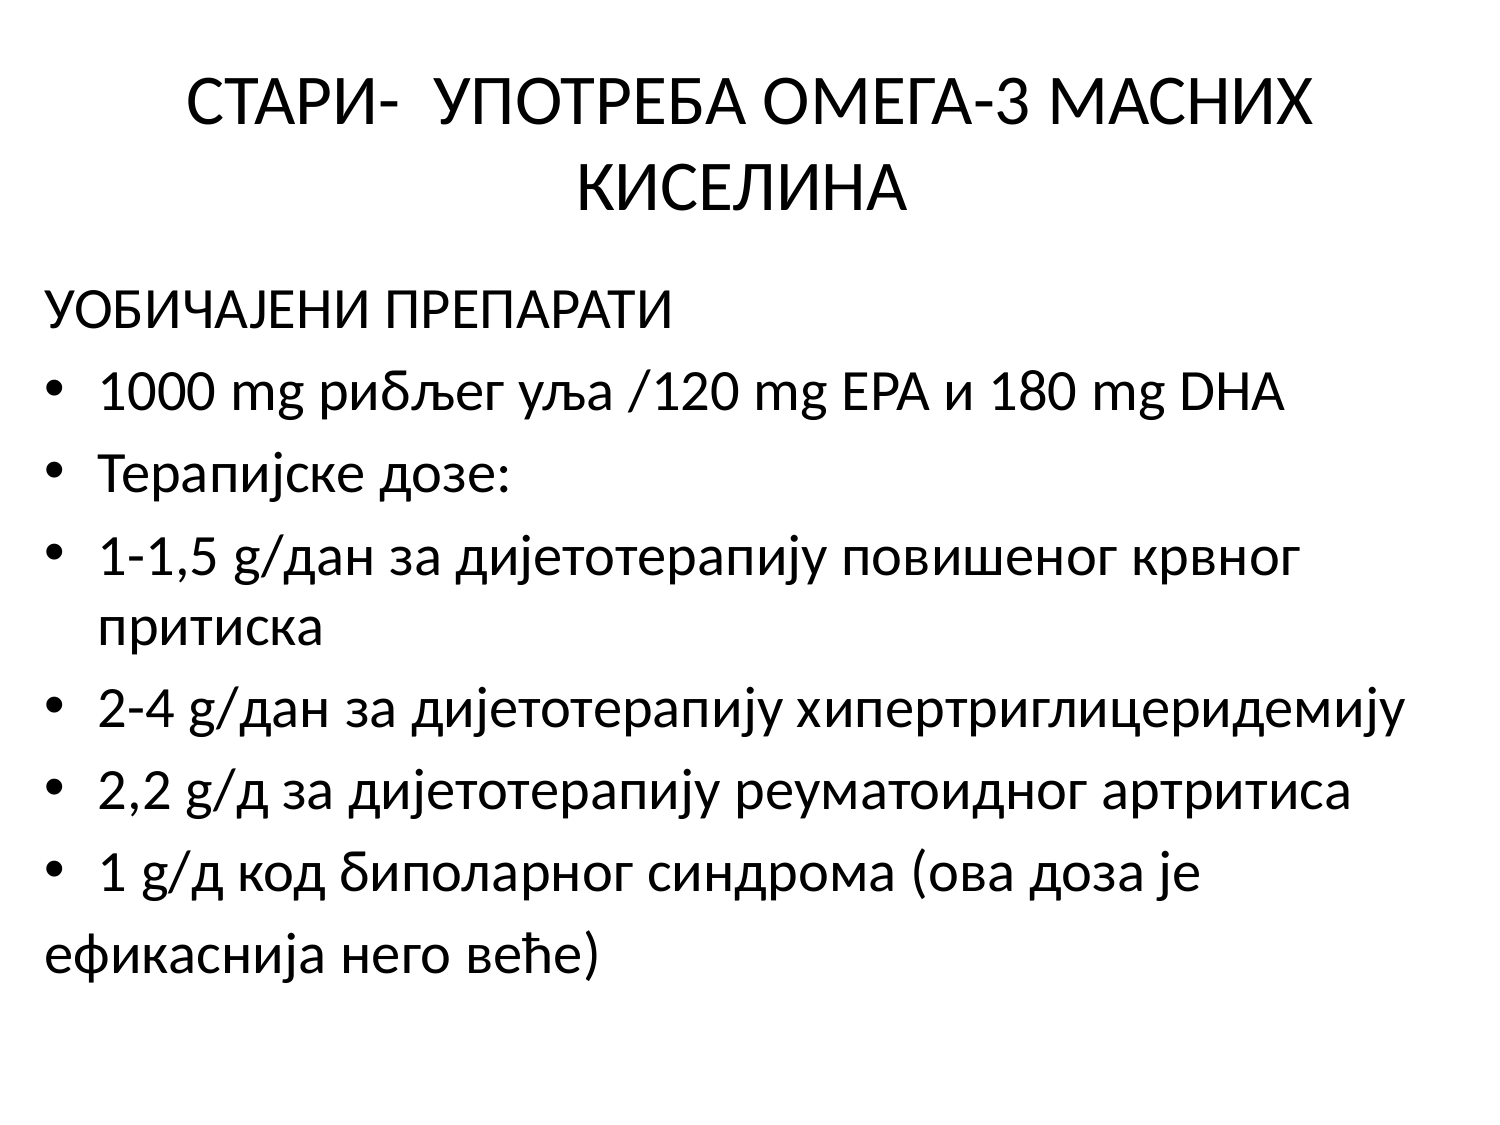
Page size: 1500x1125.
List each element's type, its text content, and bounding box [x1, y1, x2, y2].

title СТАРИ- УПОТРЕБА ОМЕГА-3 МАСНИХ КИСЕЛИНА [75, 45, 1425, 233]
list УОБИЧАЈЕНИ ПРЕПАРАТИ 1000 mg рибљег уља /120 mg ЕPA и 180 mg DHА Терапијске дозе: 1-1,5 g/дан за дијетотерапију повишеног крвног притиска 2-4 g/дан за дијетотерапију хипертриглицеридемију 2,2 g/д за дијетотерапију реуматоидног артритиса 1 g/д код биполарног синдрома (ова доза је ефикаснија него веће) [29, 262, 1471, 1005]
